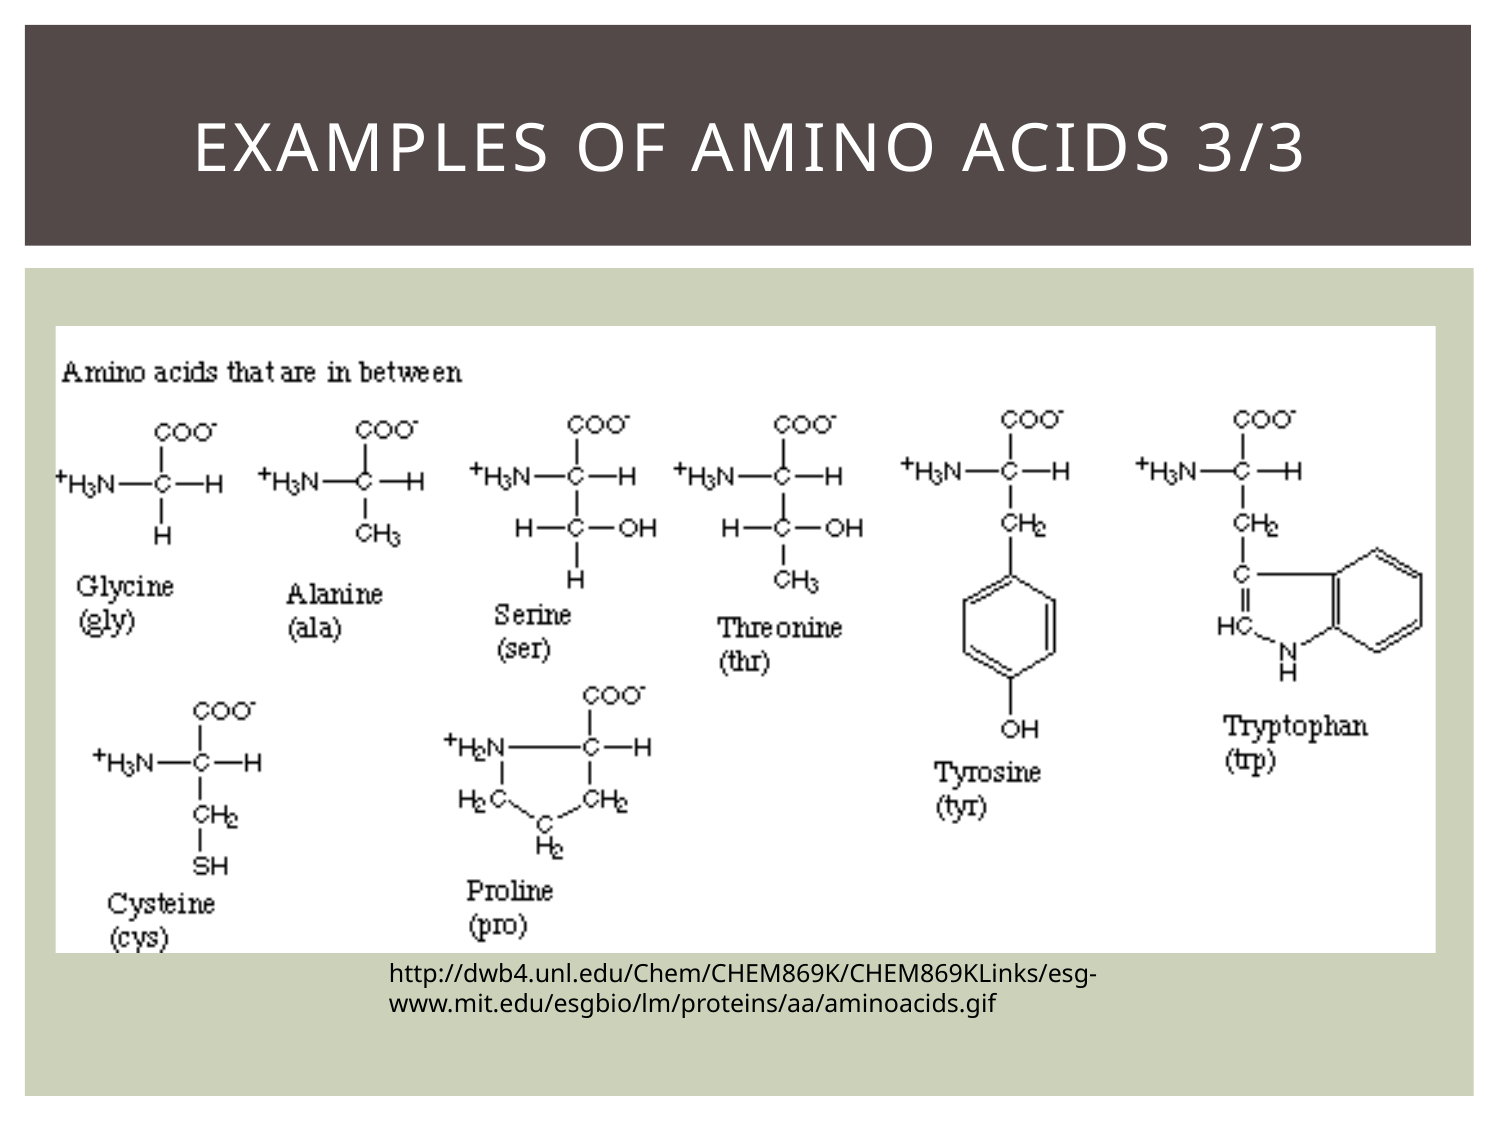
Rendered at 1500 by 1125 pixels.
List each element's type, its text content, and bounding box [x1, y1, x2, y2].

text_box http://dwb4.unl.edu/Chem/CHEM869K/CHEM869KLinks/esg-www.mit.edu/esgbio/lm/proteins/aa/aminoacids.gif [374, 962, 1117, 1025]
title Examples of Amino Acids 3/3 [62, 58, 1438, 232]
picture [55, 325, 1436, 953]
